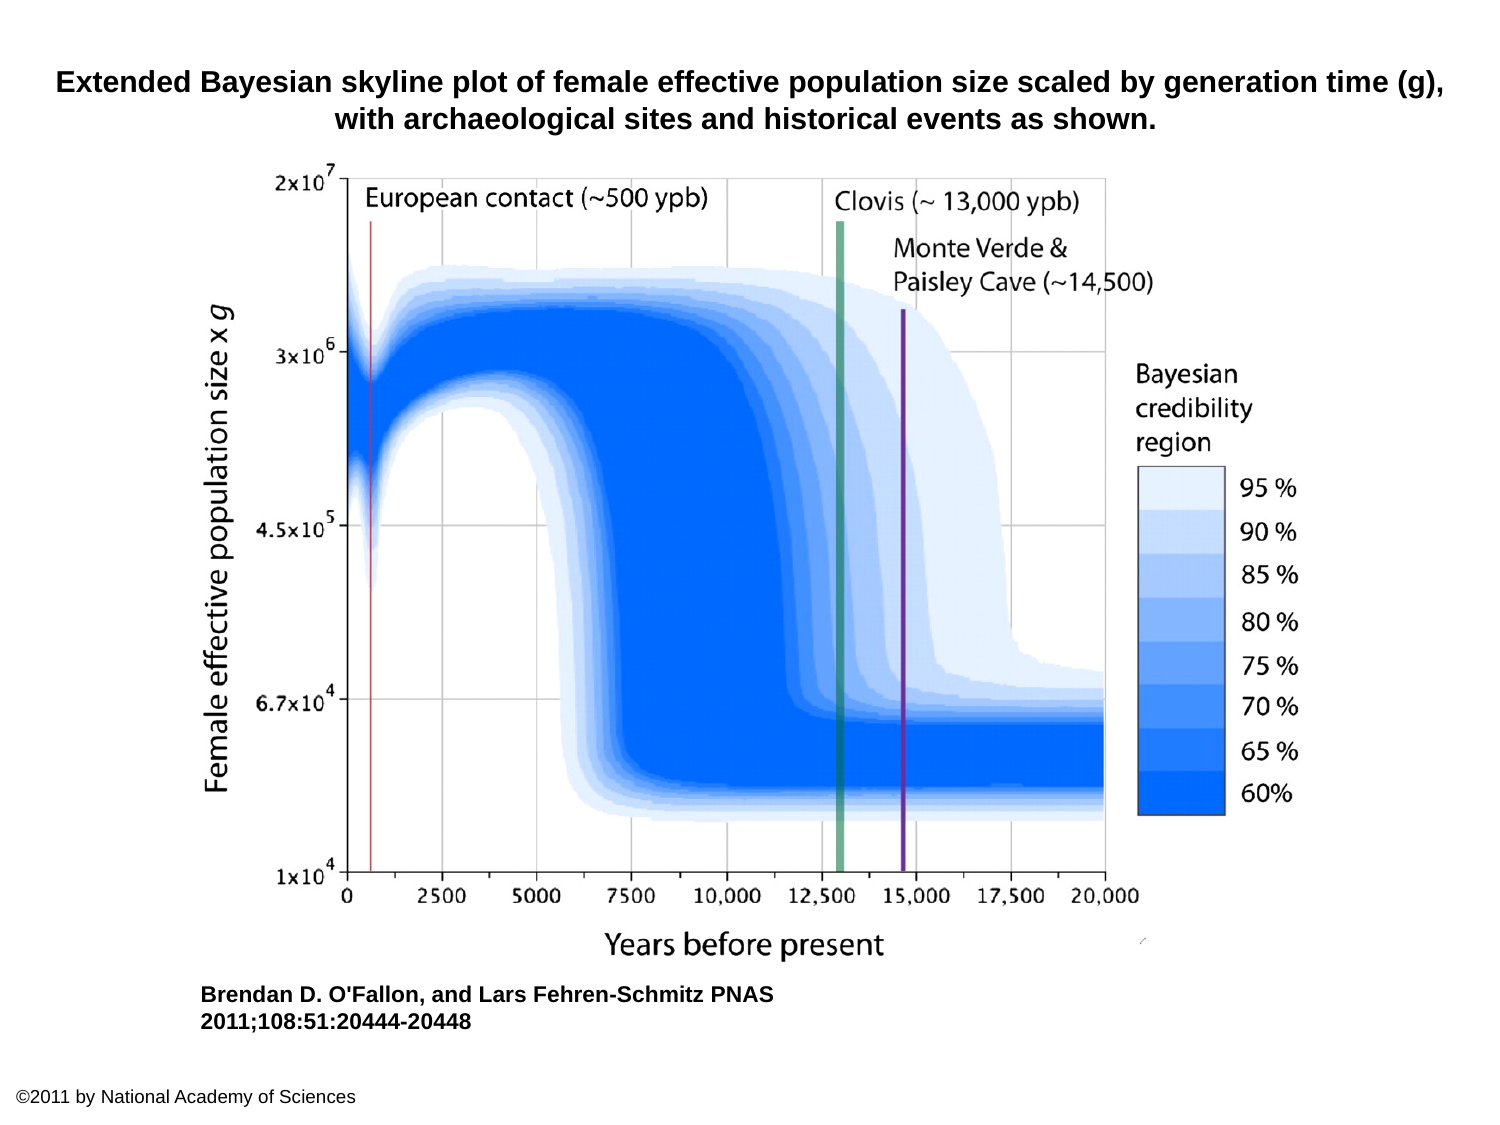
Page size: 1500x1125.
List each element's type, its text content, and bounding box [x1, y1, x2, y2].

picture [200, 160, 1300, 964]
text_box Brendan D. O'Fallon, and Lars Fehren-Schmitz PNAS 2011;108:51:20444-20448 [200, 979, 844, 1031]
text_box Extended Bayesian skyline plot of female effective population size scaled by generation time (g), with archaeological sites and historical events as shown. [53, 62, 1447, 131]
text_box ©2011 by National Academy of Sciences [16, 1084, 825, 1125]
